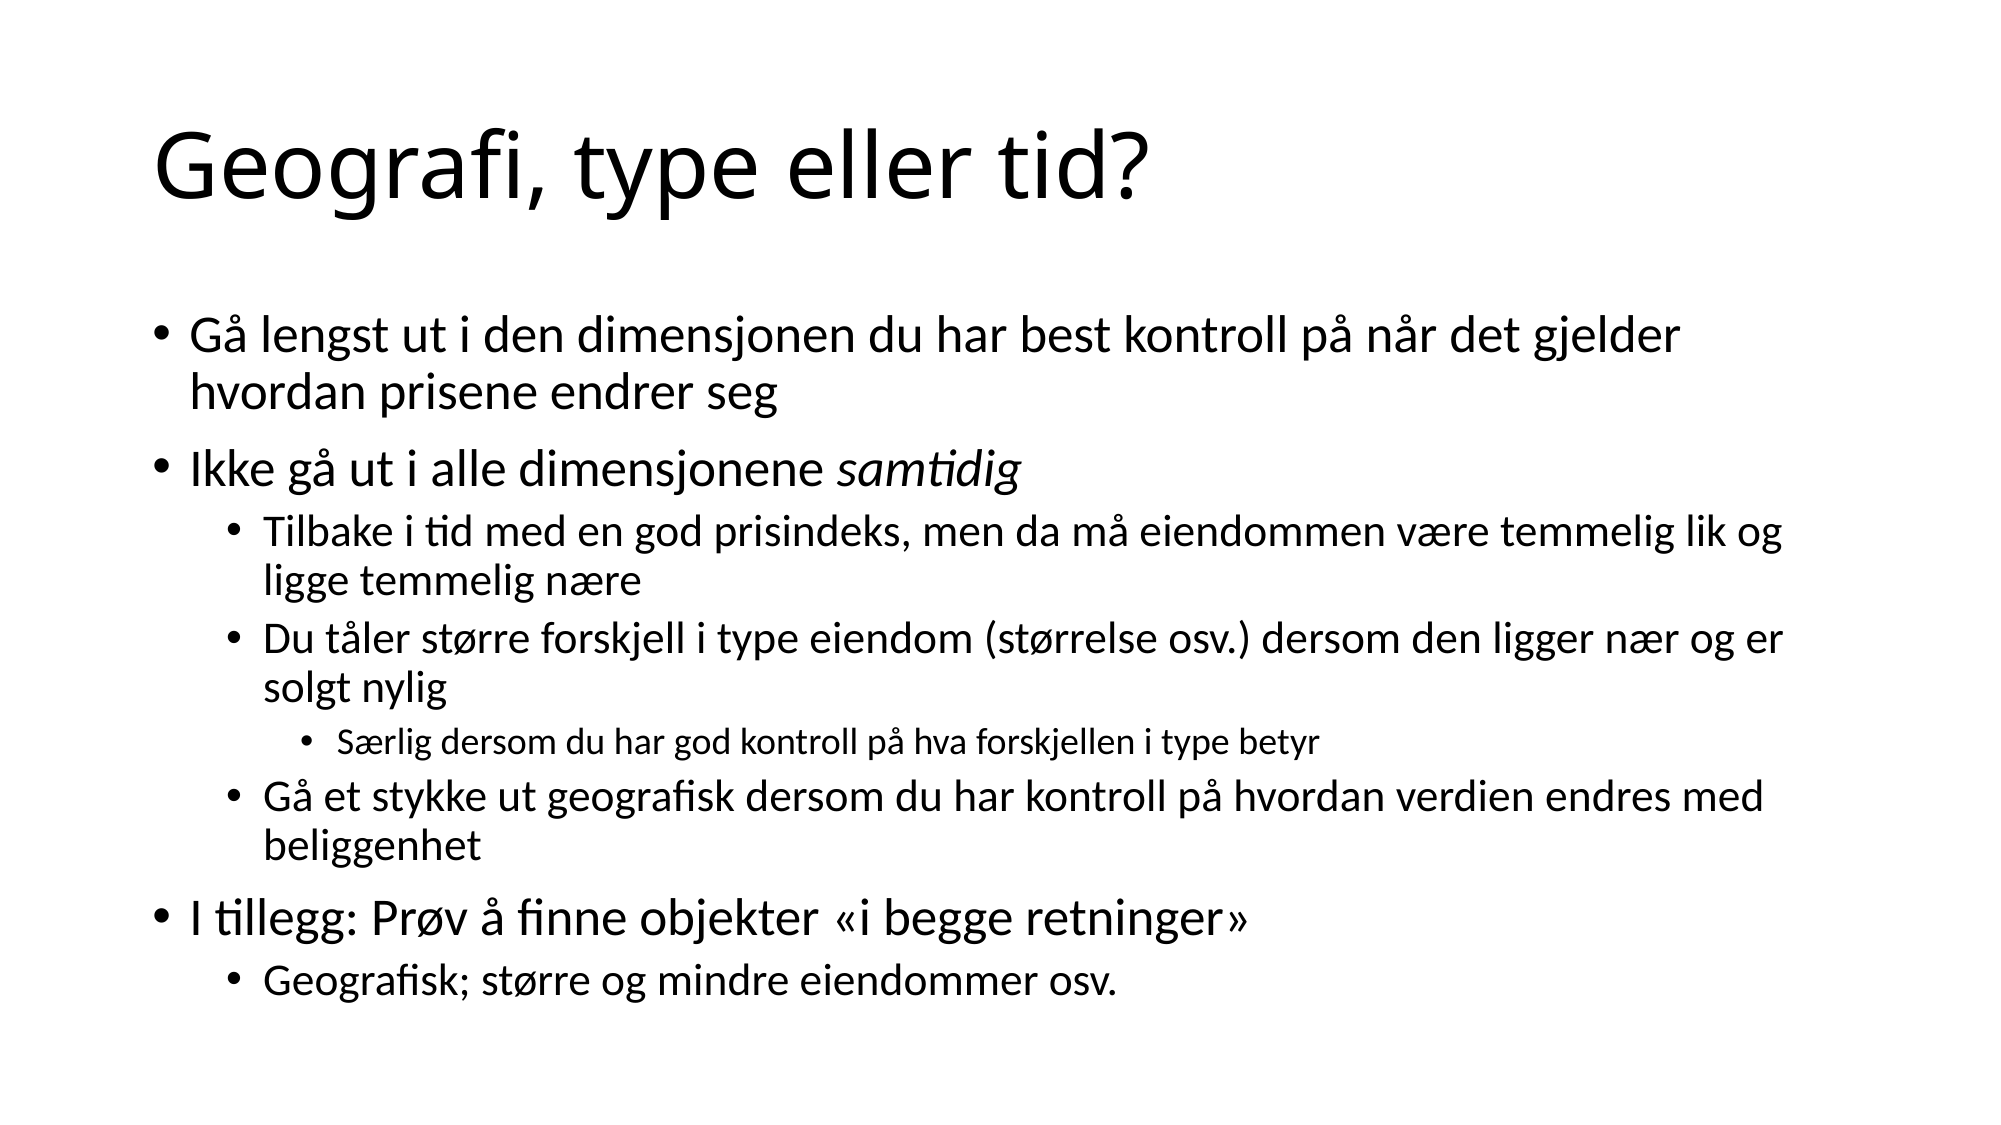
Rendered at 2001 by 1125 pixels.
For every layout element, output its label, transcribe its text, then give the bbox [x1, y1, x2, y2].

list Gå lengst ut i den dimensjonen du har best kontroll på når det gjelder hvordan prisene endrer seg Ikke gå ut i alle dimensjonene samtidig Tilbake i tid med en god prisindeks, men da må eiendommen være temmelig lik og ligge temmelig nære Du tåler større forskjell i type eiendom (størrelse osv.) dersom den ligger nær og er solgt nylig Særlig dersom du har god kontroll på hva forskjellen i type betyr Gå et stykke ut geografisk dersom du har kontroll på hvordan verdien endres med beliggenhet I tillegg: Prøv å finne objekter «i begge retninger» Geografisk; større og mindre eiendommer osv. [137, 299, 1863, 1014]
title Geografi, type eller tid? [137, 59, 1863, 278]
